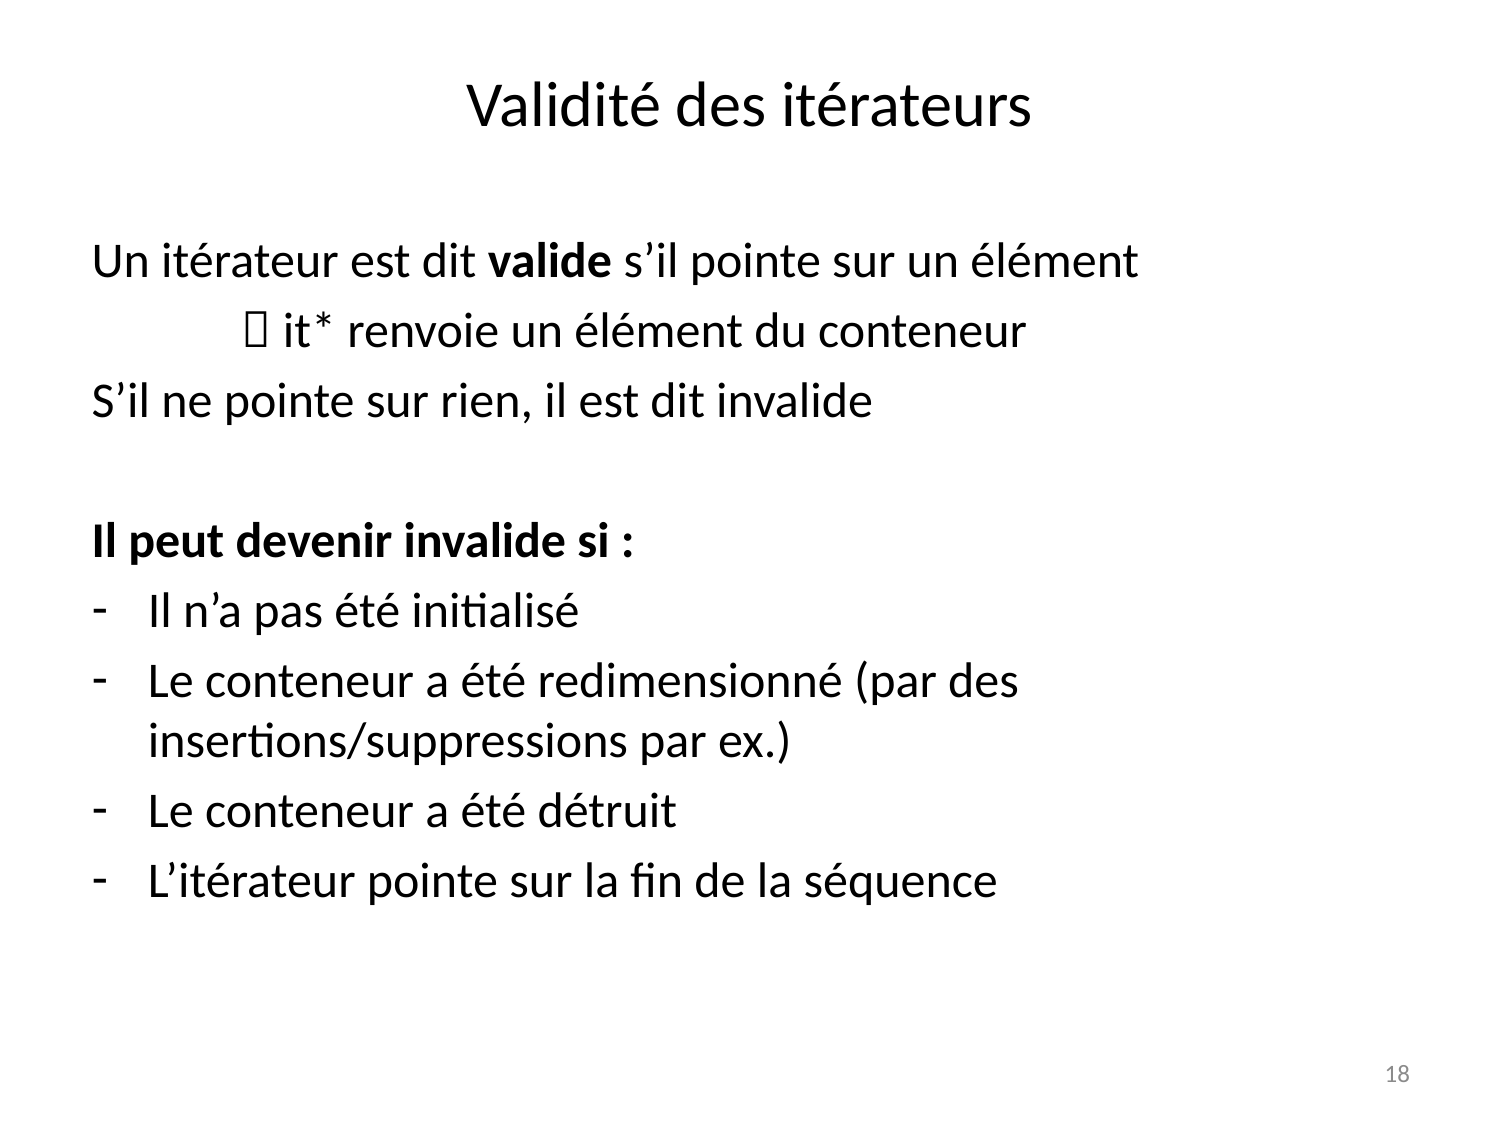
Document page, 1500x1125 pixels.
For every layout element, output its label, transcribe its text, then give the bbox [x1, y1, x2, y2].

title Validité des itérateurs [75, 54, 1425, 147]
list Un itérateur est dit valide s’il pointe sur un élément  it* renvoie un élément du conteneur S’il ne pointe sur rien, il est dit invalide Il peut devenir invalide si : Il n’a pas été initialisé Le conteneur a été redimensionné (par des insertions/suppressions par ex.) Le conteneur a été détruit L’itérateur pointe sur la fin de la séquence [76, 219, 1483, 1071]
slide_number 18 [1074, 1042, 1425, 1103]
